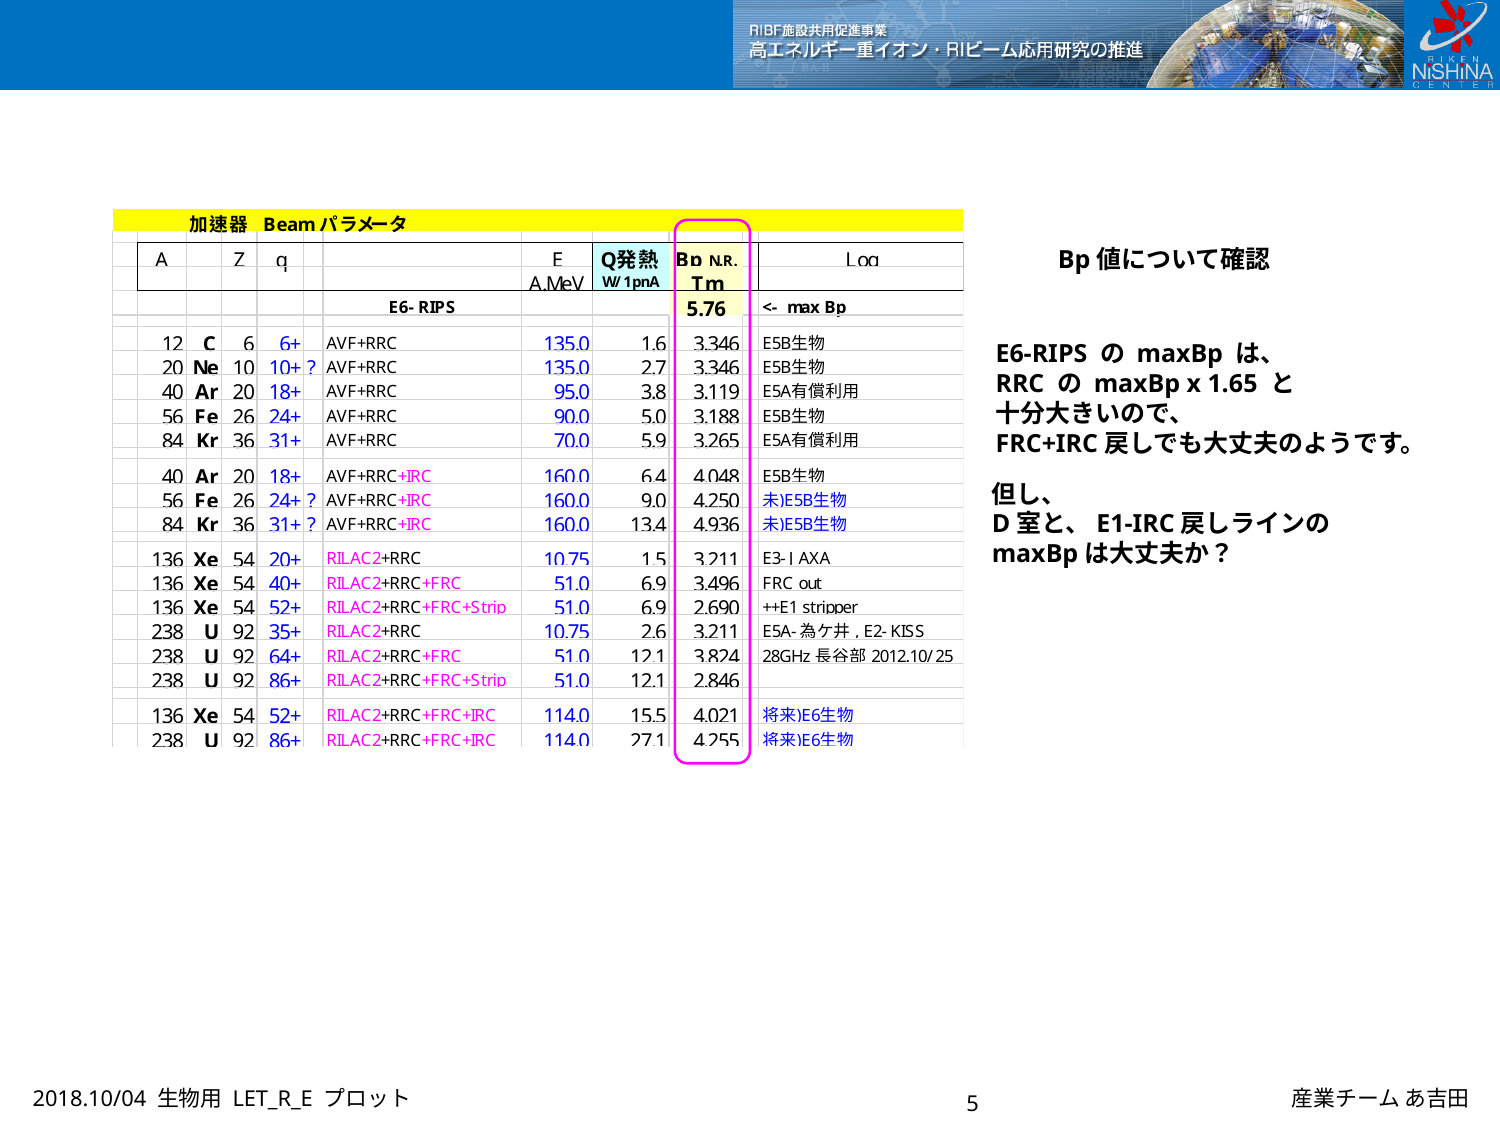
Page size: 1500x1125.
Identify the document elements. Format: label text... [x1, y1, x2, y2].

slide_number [17, 1081, 621, 1114]
picture [1413, 0, 1493, 88]
slide_number 5 [643, 1081, 994, 1114]
footer 産業チーム あ吉田 [1009, 1081, 1486, 1114]
text_box 但し、 D室と、E1-IRC戻しラインの maxBpは大丈夫か？ [986, 478, 1343, 568]
picture [733, 0, 1404, 88]
text_box E6-RIPS の maxBp は、 RRC の maxBp x 1.65 と 十分大きいので、 FRC+IRC戻しでも大丈夫のようです。 [989, 338, 1432, 458]
text_box Bp値について確認 [1051, 243, 1277, 274]
text_box [676, 756, 749, 764]
picture [111, 207, 965, 749]
